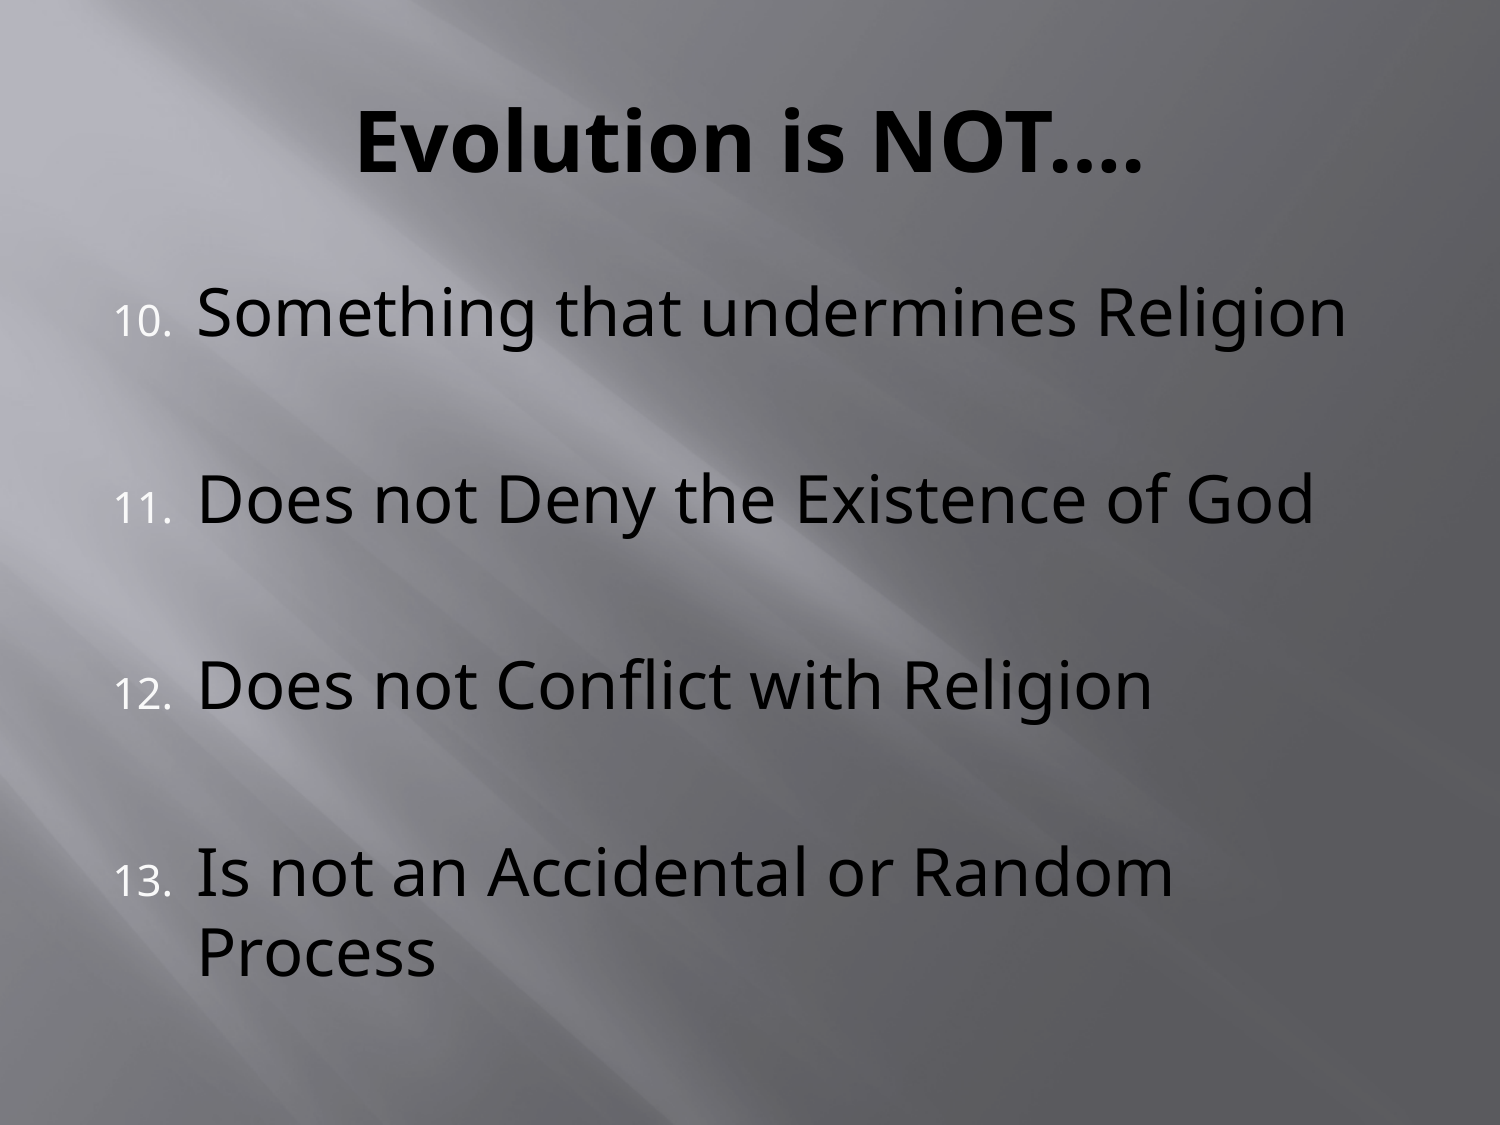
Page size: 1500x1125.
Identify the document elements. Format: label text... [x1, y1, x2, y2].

list Something that undermines Religion Does not Deny the Existence of God Does not Conflict with Religion Is not an Accidental or Random Process [75, 262, 1425, 1035]
title Evolution is NOT…. [75, 45, 1425, 233]
